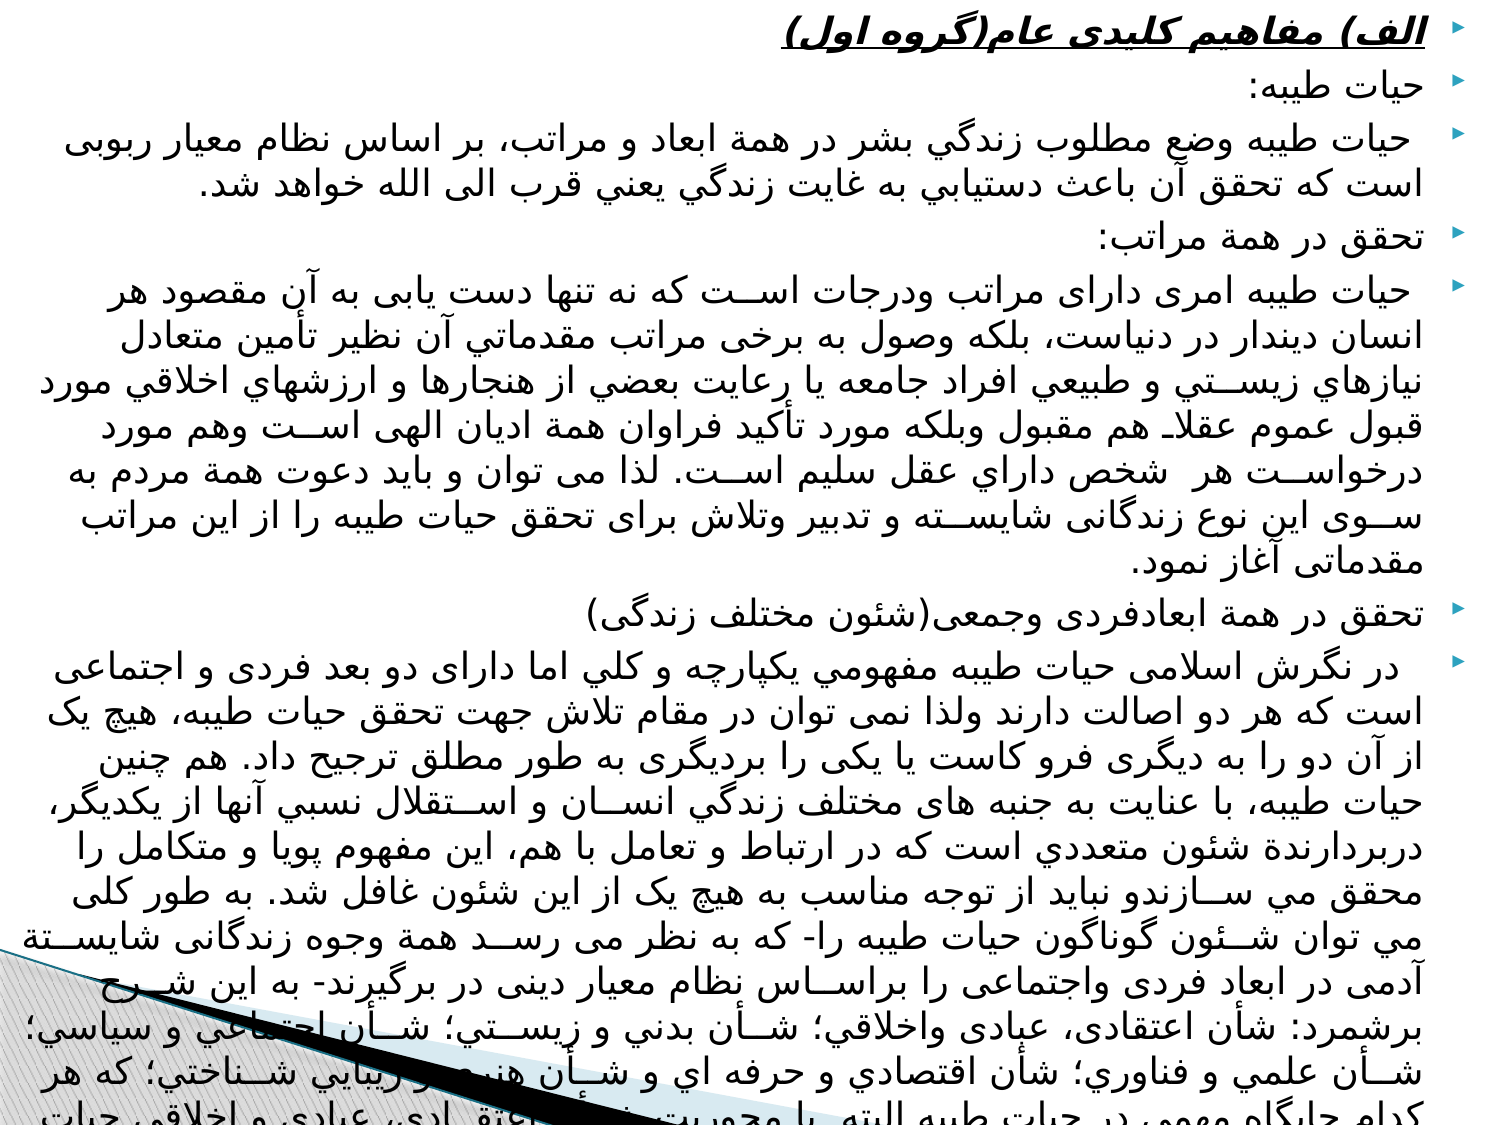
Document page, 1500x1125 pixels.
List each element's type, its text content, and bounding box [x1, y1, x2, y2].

list الف) مفاهيم کليدی عام(گروه اول) حيات طيبه: حيات طيبه وضع مطلوب زندگي بشر در همة ابعاد و مراتب، بر اساس نظام معيار ربوبی است كه تحقق آن باعث دستيابي به غايت زندگي يعني قرب الی الله خواهد شد. تحقق در همة مراتب: حيات طيبه امری دارای مراتب ودرجات اســت که نه تنها دست يابی به آن مقصود هر انسان ديندار در دنياست، بلكه وصول به برخی مراتب مقدماتي آن نظير تأمين متعادل نيازهاي زيســتي و طبيعي افراد جامعه يا رعايت بعضي از هنجارها و ارزشهاي اخلاقي مورد قبول عموم عقلاـ هم مقبول وبلکه مورد تأکيد فراوان همة اديان الهی اســت وهم مورد درخواســت هر شخص داراي عقل سليم اســت. لذا می توان و بايد دعوت همة مردم به ســوی اين نوع زندگانی شايســته و تدبير وتلاش برای تحقق حيات طيبه را از اين مراتب مقدماتی آغاز نمود. تحقق در همة ابعادفردی وجمعی(شئون مختلف زندگی) در نگرش اسلامی حيات طيبه مفهومي يکپارچه و كلي اما دارای دو بعد فردی و اجتماعی است که هر دو اصالت دارند ولذا نمی توان در مقام تلاش جهت تحقق حيات طيبه، هيچ يک از آن دو را به ديگری فرو کاست يا يکی را برديگری به طور مطلق ترجيح داد. هم چنين حيات طيبه، با عنايت به جنبه های مختلف زندگي انســان و اســتقلال نسبي آنها از يکديگر، دربردارندة شئون متعددي است كه در ارتباط و تعامل با هم، اين مفهوم پويا و متکامل را محقق مي ســازندو نبايد از توجه مناسب به هيچ يک از اين شئون غافل شد. به طور کلی مي توان شــئون گوناگون حيات طيبه را- که به نظر می رســد همة وجوه زندگانی شايســتة آدمی در ابعاد فردی واجتماعی را براســاس نظام معيار دينی در برگيرند- به اين شــرح برشمرد: شأن اعتقادی، عبادی واخلاقي؛ شــأن بدني و زيســتي؛ شــأن اجتماعي و سياسي؛ شــأن علمي و فناوري؛ شأن اقتصادي و حرفه اي و شــأن هنري و زيبايي شــناختي؛ که هر کدام جايگاه مهمی در حيات طيبه البته با محوريت شــأن اعتقــادی، عبادی و اخلاقی حيات طيبه- دارند) اما نکتة مهم آن اســت که این شئون مختلف کمابیش، هم در تحقق بعد فردی حیات طیبه و هم در دست یابی به بعد اجتماعی اين نوع زندگانی، جلوه گر می شوند. [0, 0, 1500, 1125]
